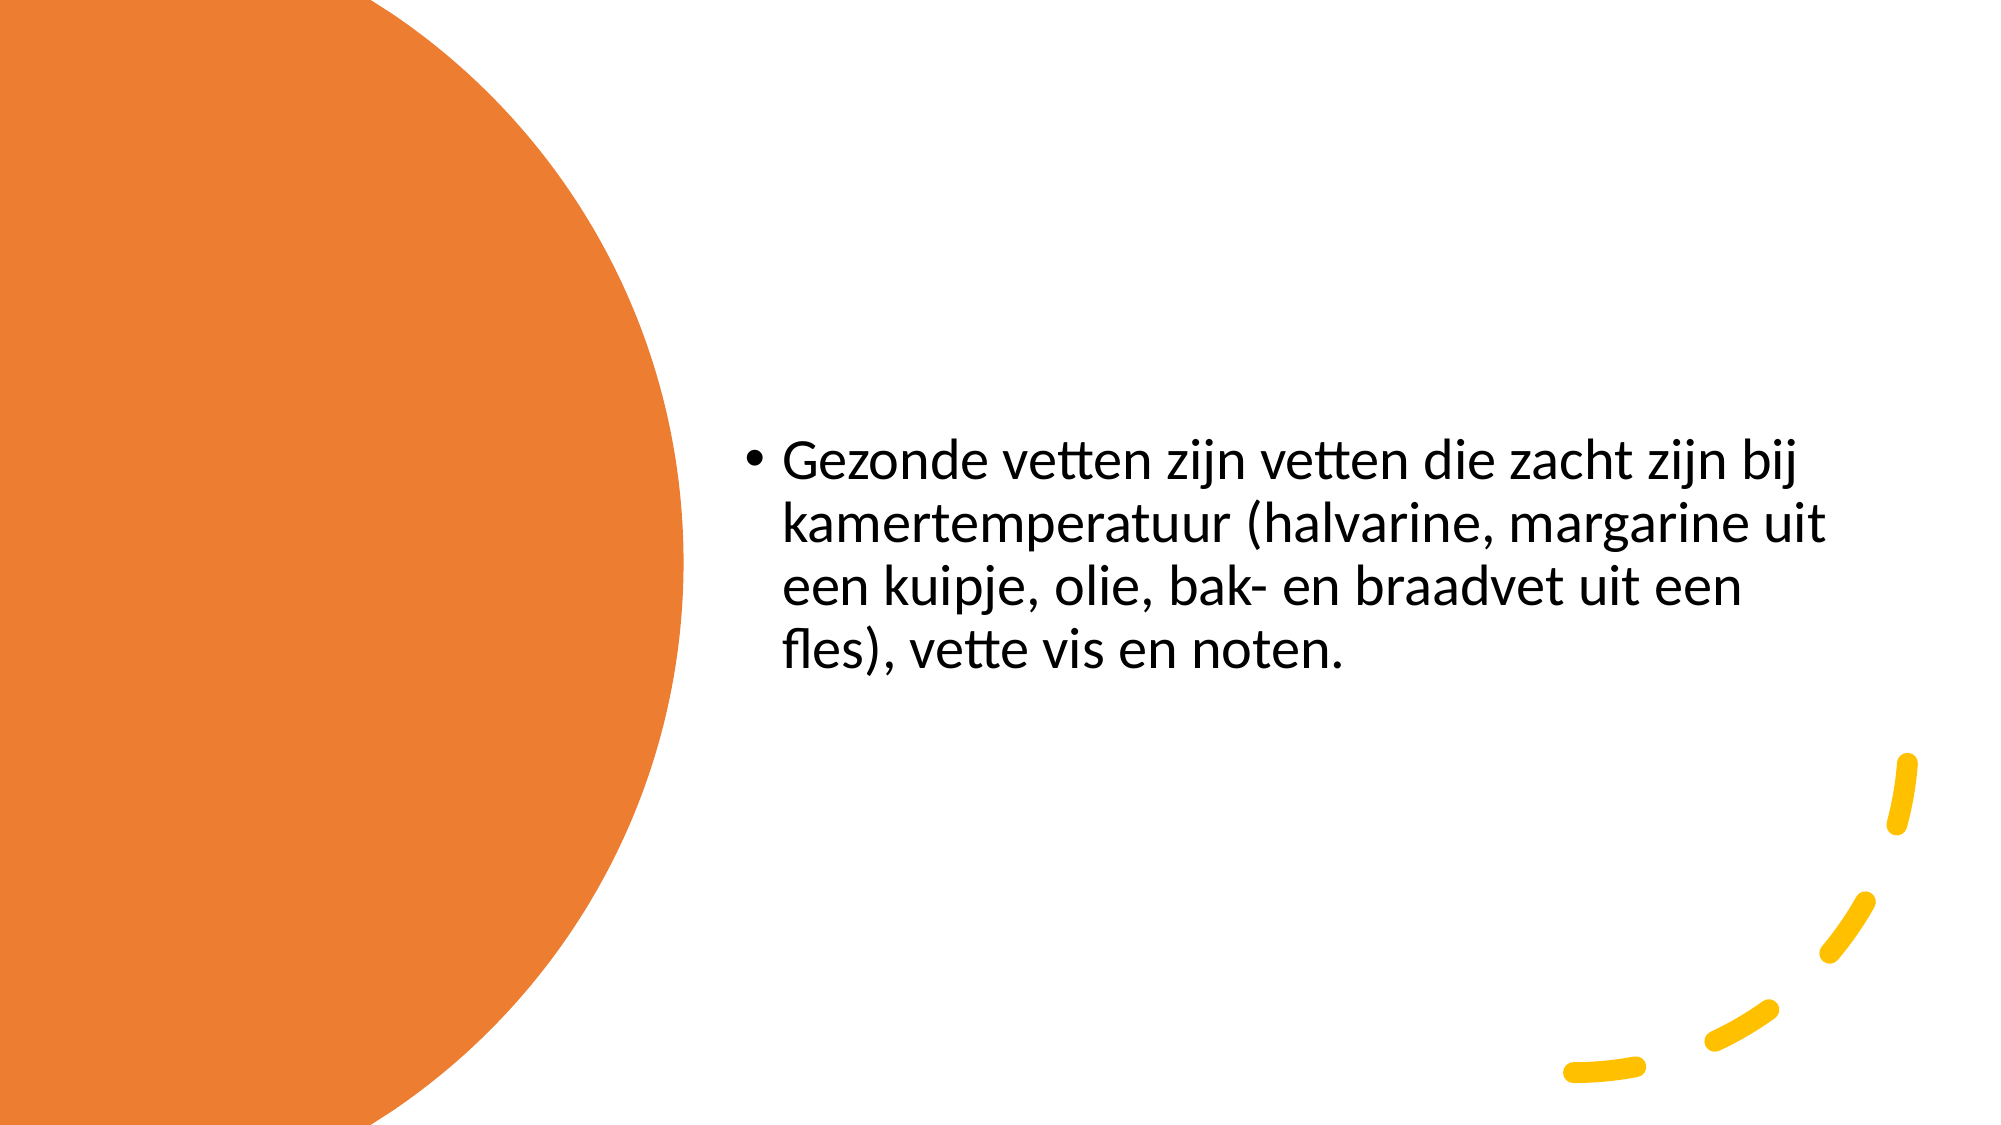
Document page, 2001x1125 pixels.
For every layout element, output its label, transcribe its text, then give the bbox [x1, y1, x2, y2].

text_box [374, 0, 2000, 1125]
list Gezonde vetten zijn vetten die zacht zijn bij kamertemperatuur (halvarine, margarine uit een kuipje, olie, bak- en braadvet uit een fles), vette vis en noten. [729, 97, 1863, 1014]
text_box [1572, 1014, 1764, 1074]
text_box [0, 0, 685, 1125]
text_box [1863, 737, 1909, 907]
